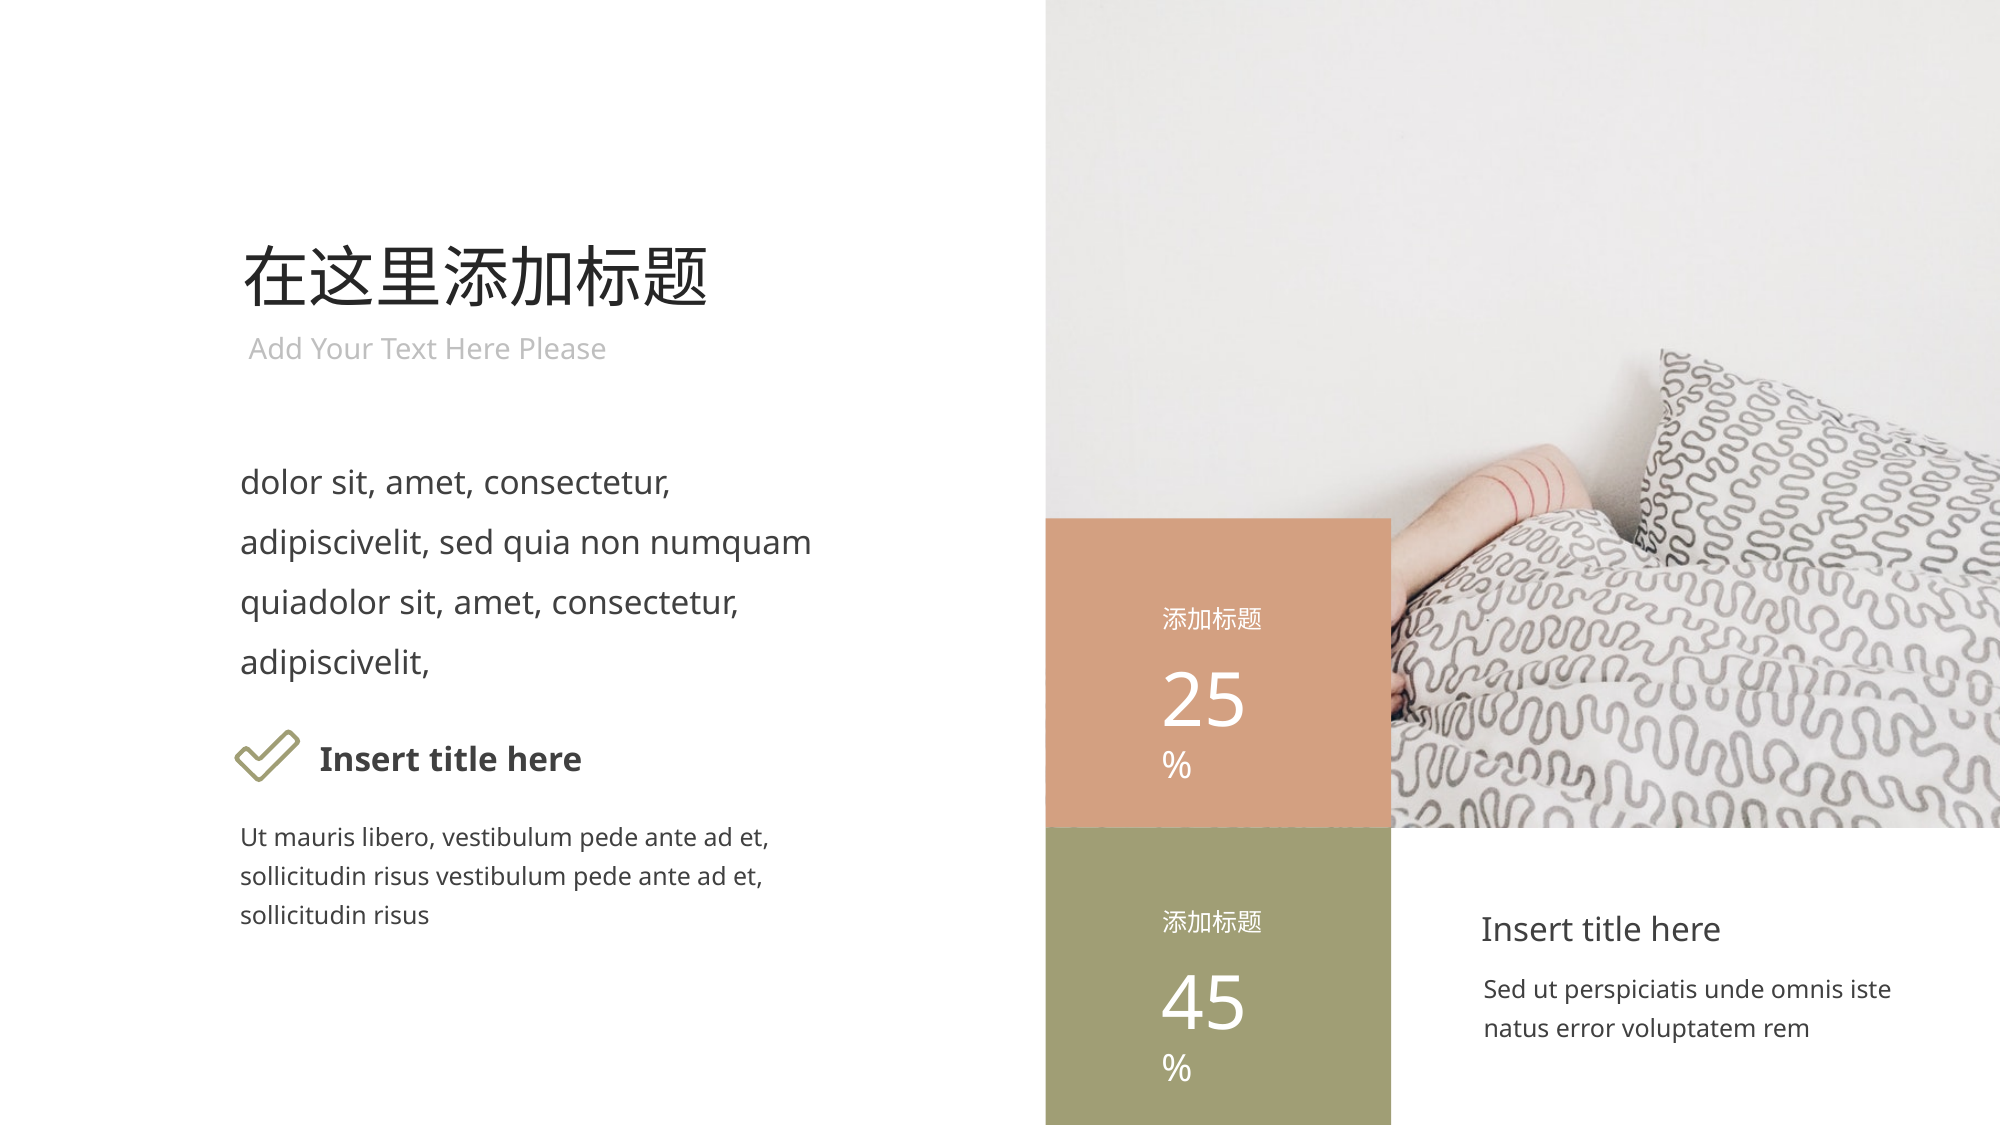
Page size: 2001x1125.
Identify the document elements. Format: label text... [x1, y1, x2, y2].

text_box Insert title here [1466, 900, 1737, 955]
text_box Sed ut perspiciatis unde omnis iste natus error voluptatem rem [1468, 957, 1959, 1051]
text_box 添加标题 [1147, 899, 1277, 944]
text_box [1045, 828, 1392, 1125]
text_box [234, 729, 301, 783]
text_box dolor sit, amet, consectetur, adipiscivelit, sed quia non numquam quiadolor sit, amet, consectetur, adipiscivelit, [225, 434, 839, 689]
text_box 在这里添加标题 [227, 227, 725, 322]
text_box 45% [1146, 947, 1291, 1097]
text_box Ut mauris libero, vestibulum pede ante ad et, sollicitudin risus vestibulum pede ante ad et, sollicitudin risus [225, 805, 863, 938]
text_box Add Your Text Here Please [233, 322, 623, 373]
picture [1045, 0, 2000, 828]
text_box Insert title here [304, 730, 609, 785]
